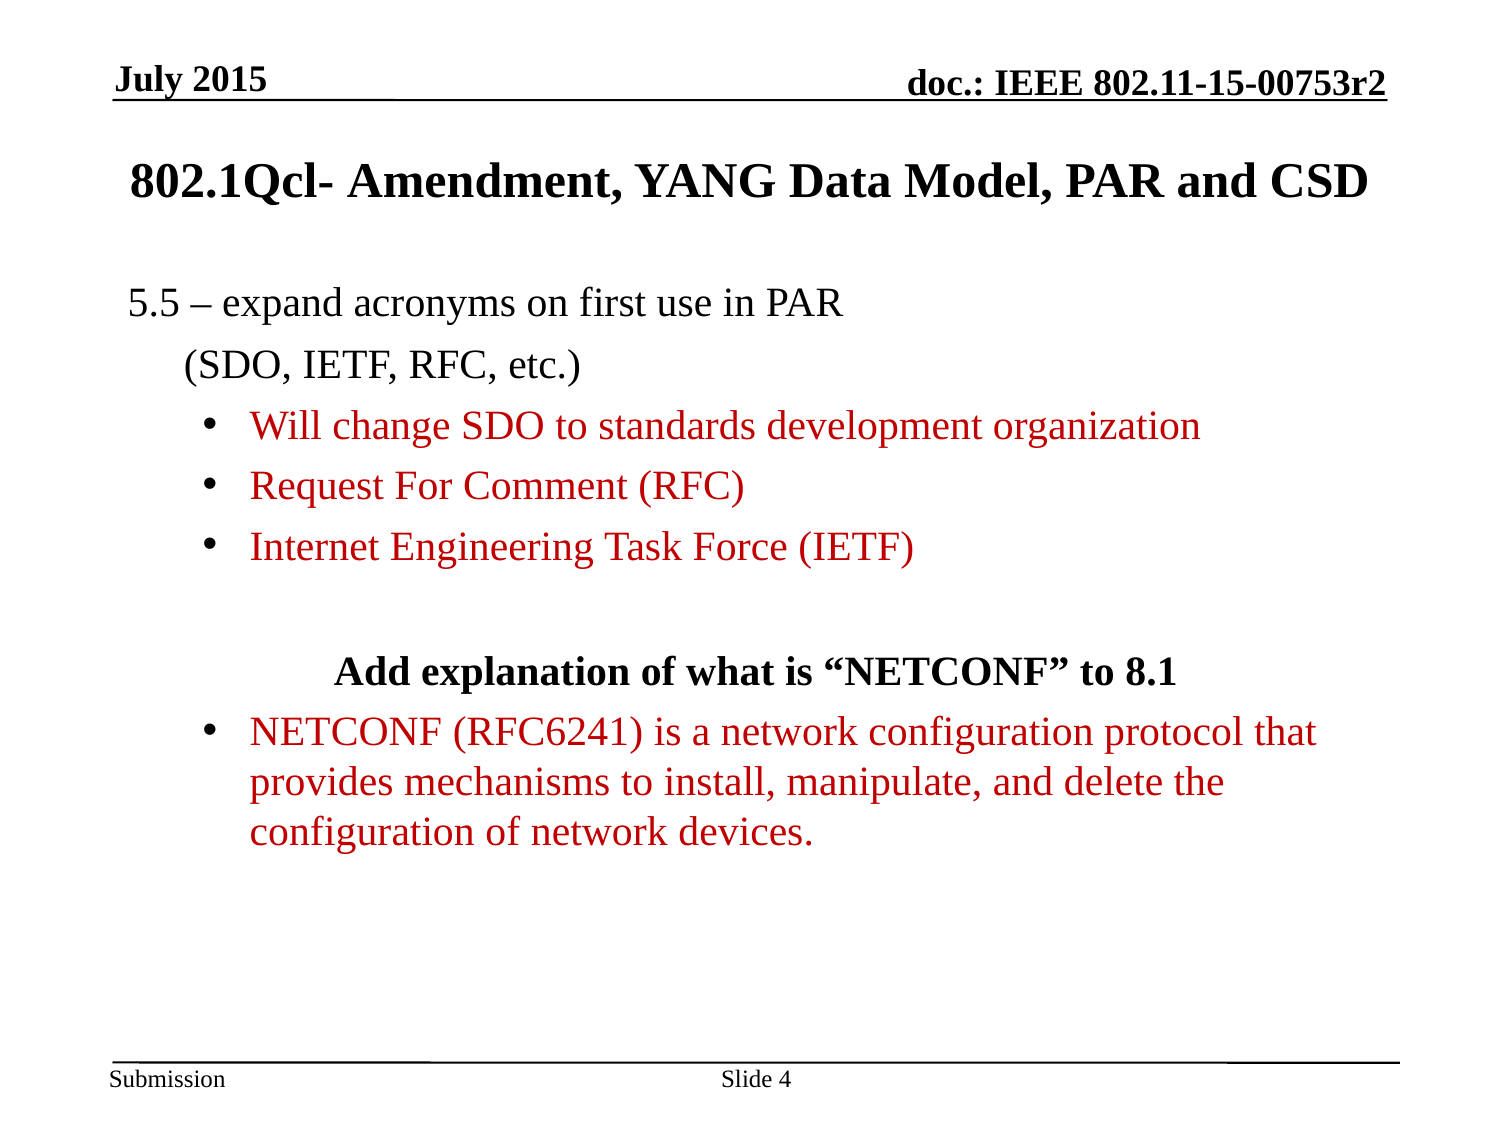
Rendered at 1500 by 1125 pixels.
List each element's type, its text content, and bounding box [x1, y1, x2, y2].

slide_number Slide 4 [712, 1061, 800, 1123]
list 5.5 – expand acronyms on first use in PAR (SDO, IETF, RFC, etc.) Will change SDO to standards development organization Request For Comment (RFC) Internet Engineering Task Force (IETF) Add explanation of what is “NETCONF” to 8.1 NETCONF (RFC6241) is a network configuration protocol that provides mechanisms to install, manipulate, and delete the configuration of network devices. [112, 266, 1389, 1047]
title 802.1Qcl- Amendment, YANG Data Model, PAR and CSD [112, 112, 1388, 244]
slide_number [114, 54, 423, 100]
